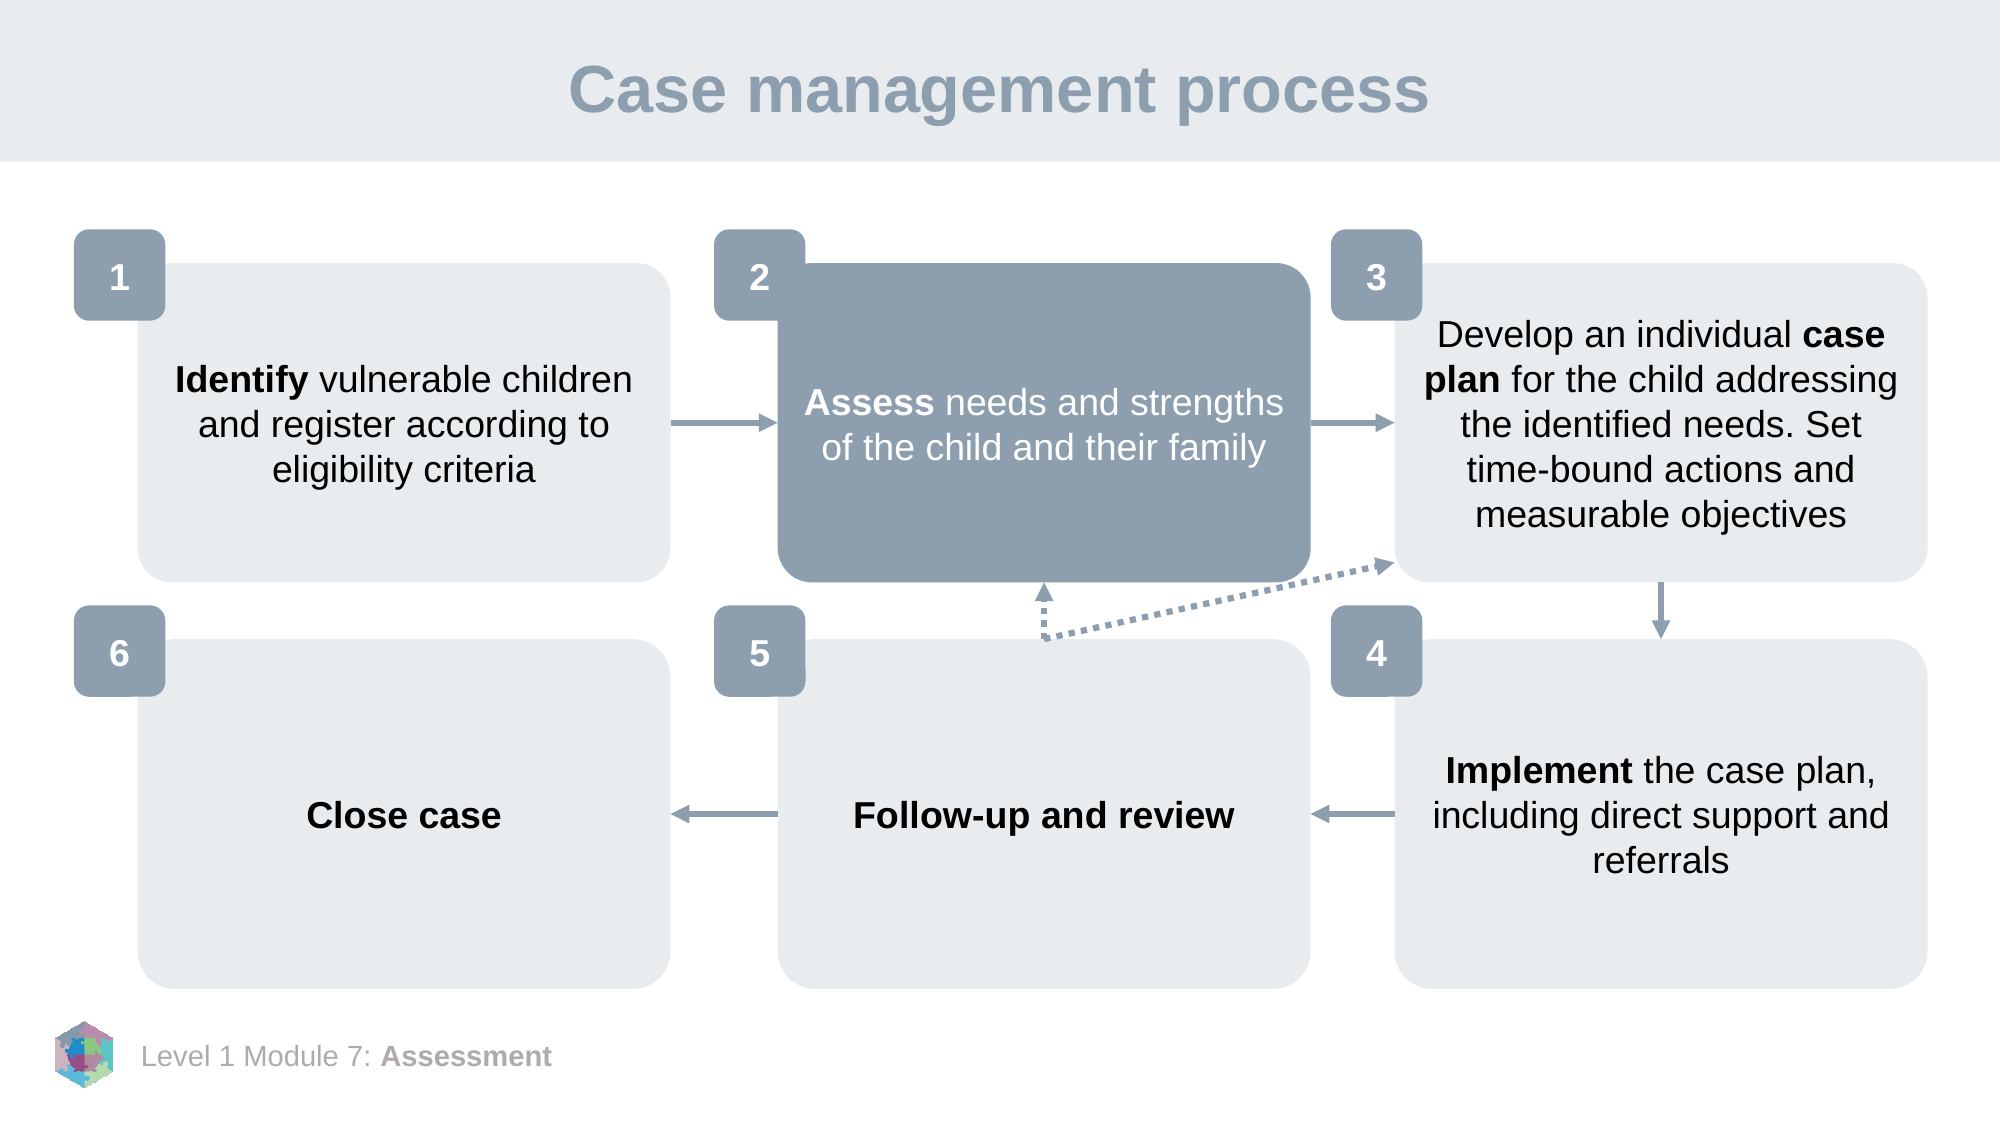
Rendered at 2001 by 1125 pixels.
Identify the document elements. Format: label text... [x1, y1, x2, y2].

text_box 2 [713, 228, 807, 322]
text_box 6 [72, 604, 167, 698]
text_box Develop an individual case plan for the child addressing the identified needs. Set time-bound actions and measurable objectives [1393, 261, 1929, 584]
text_box Close case [136, 638, 672, 991]
text_box Assess needs and strengths of the child and their family [776, 261, 1312, 584]
text_box Follow-up and review [776, 638, 1312, 991]
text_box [1044, 562, 1395, 640]
text_box Identify vulnerable children and register according to eligibility criteria [136, 261, 672, 584]
text_box 5 [713, 604, 807, 698]
text_box 3 [1329, 228, 1424, 322]
text_box 4 [1329, 604, 1424, 698]
text_box 1 [72, 228, 167, 322]
text_box Implement the case plan, including direct support and referrals [1393, 638, 1929, 991]
title Case management process [137, 19, 1863, 163]
picture [55, 1021, 113, 1088]
